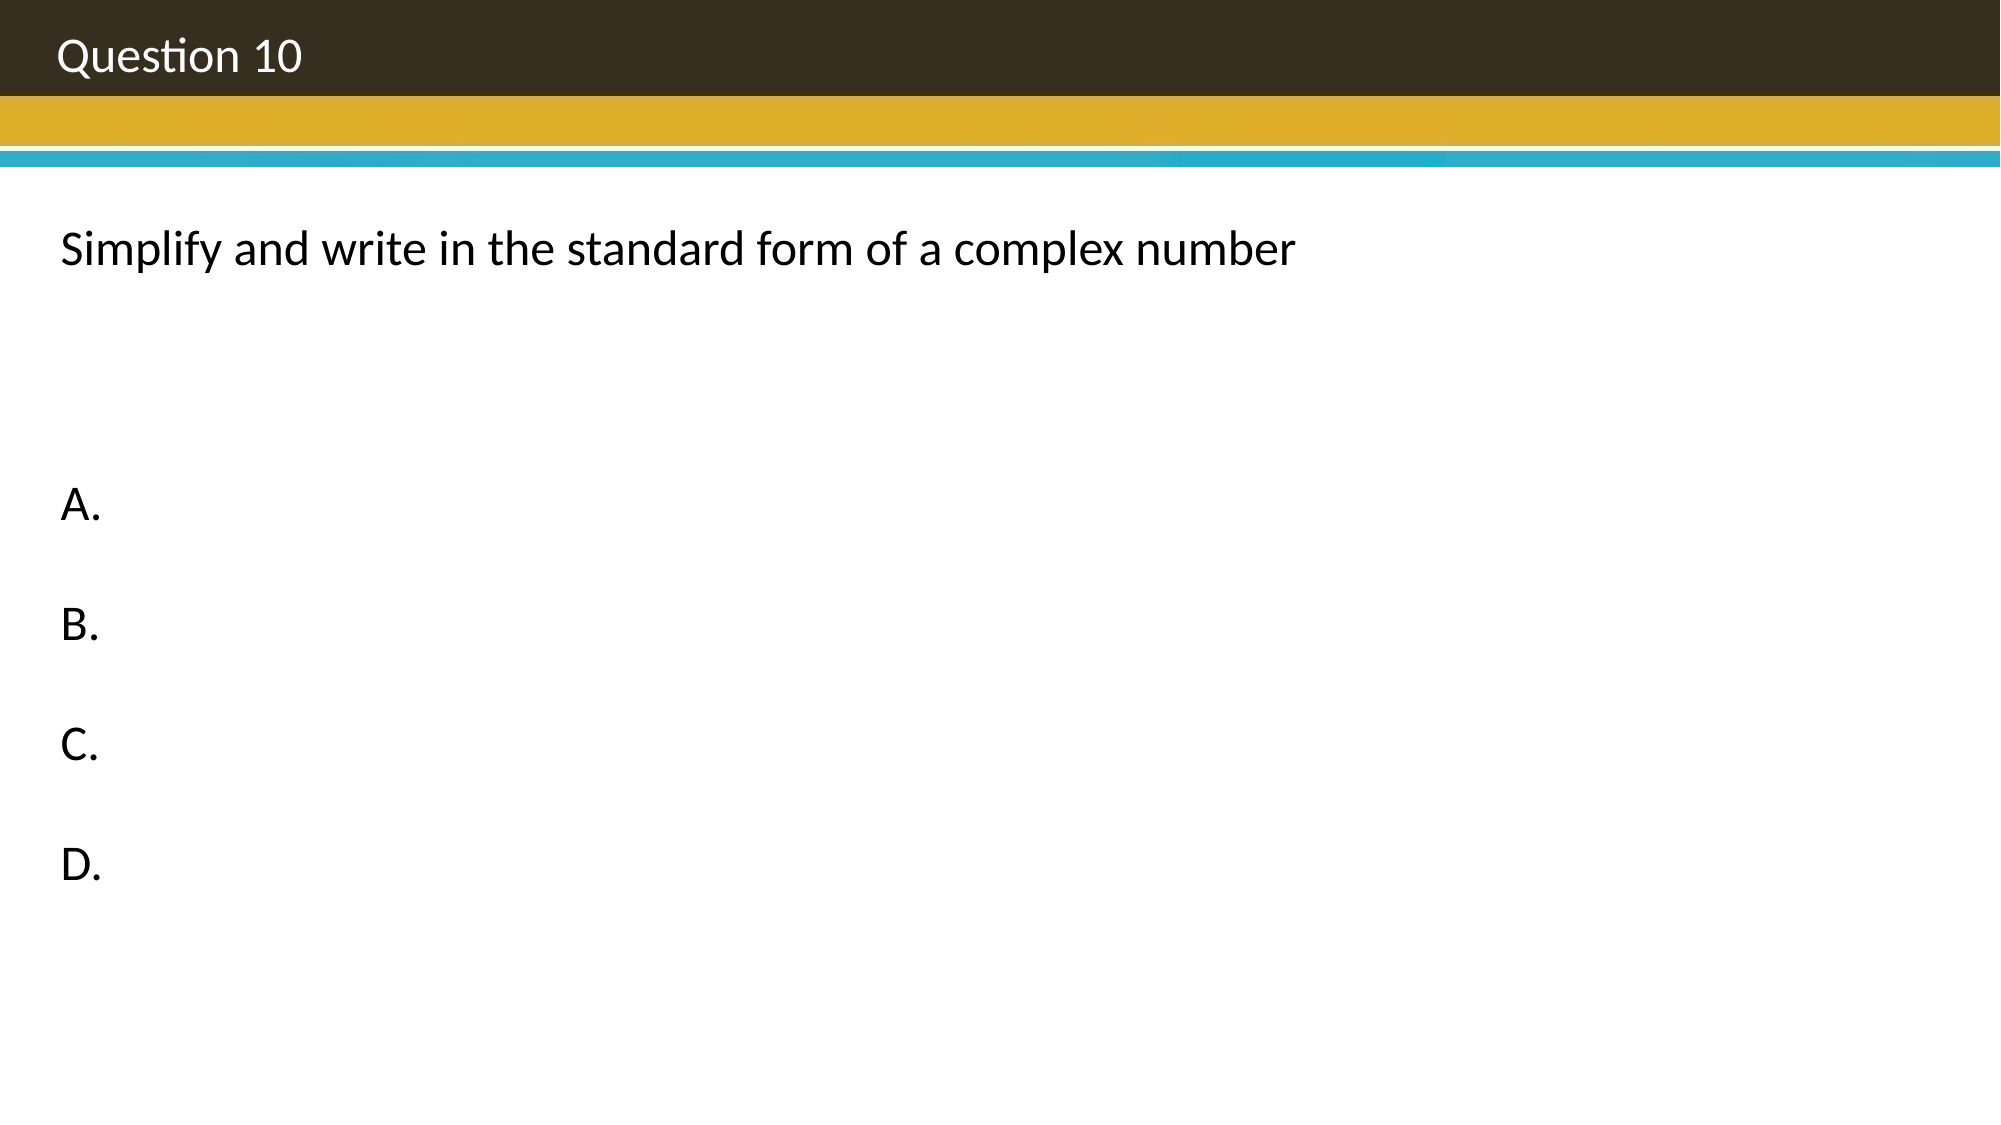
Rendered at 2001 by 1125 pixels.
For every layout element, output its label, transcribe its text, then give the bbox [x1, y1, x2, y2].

text_box Question 10 [41, 14, 318, 90]
picture [0, 0, 2000, 167]
